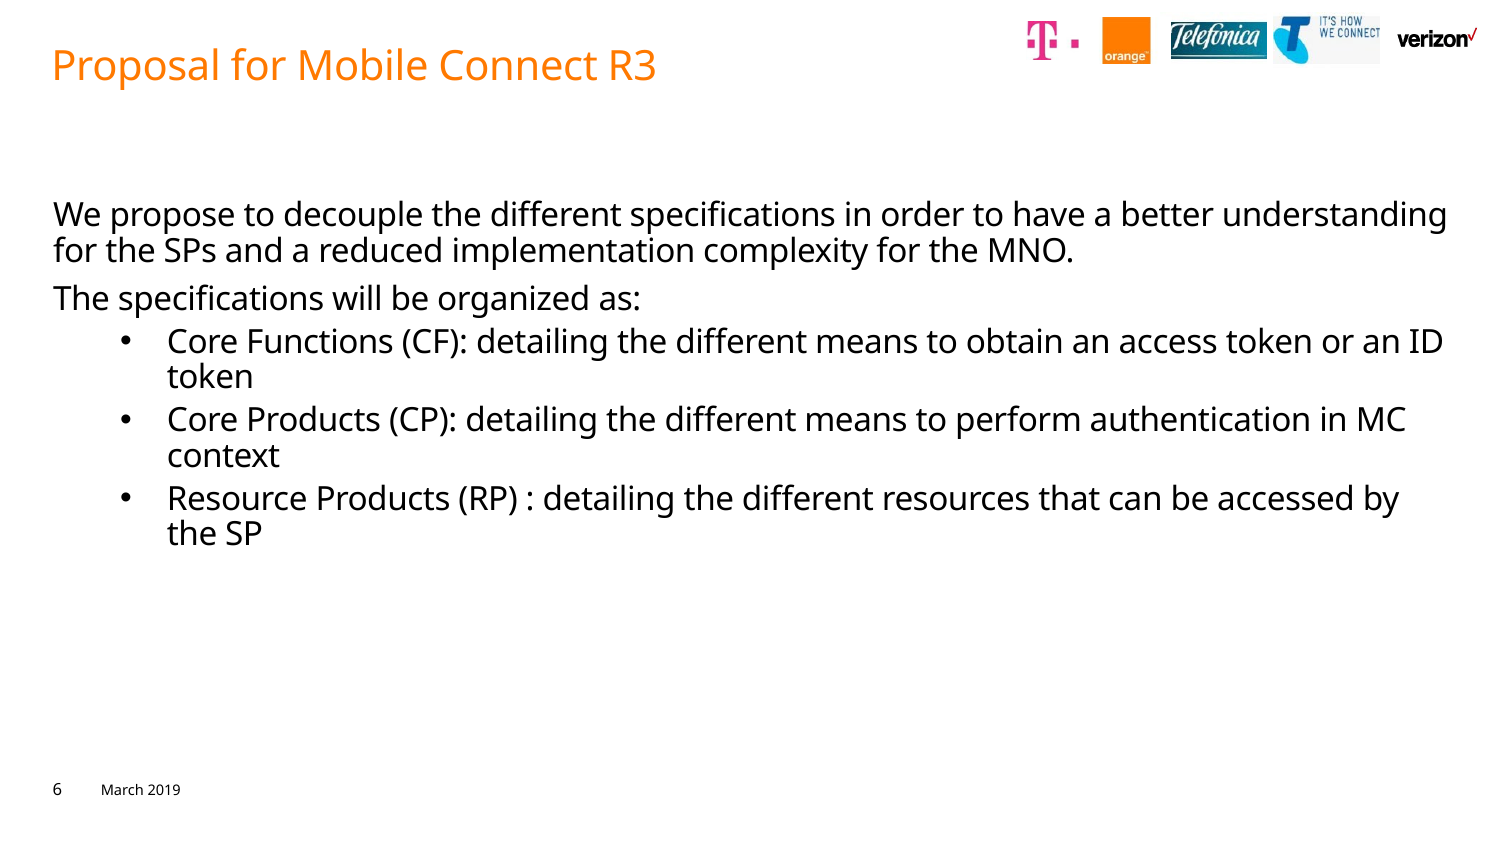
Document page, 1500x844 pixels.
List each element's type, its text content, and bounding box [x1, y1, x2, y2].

title Proposal for Mobile Connect R3 [51, 43, 1449, 115]
picture [1385, 8, 1490, 72]
picture [1026, 12, 1267, 43]
list We propose to decouple the different specifications in order to have a better understanding for the SPs and a reduced implementation complexity for the MNO. The specifications will be organized as: Core Functions (CF): detailing the different means to obtain an access token or an ID token Core Products (CP): detailing the different means to perform authentication in MC context Resource Products (RP) : detailing the different resources that can be accessed by the SP [53, 197, 1450, 576]
picture [1273, 12, 1380, 43]
